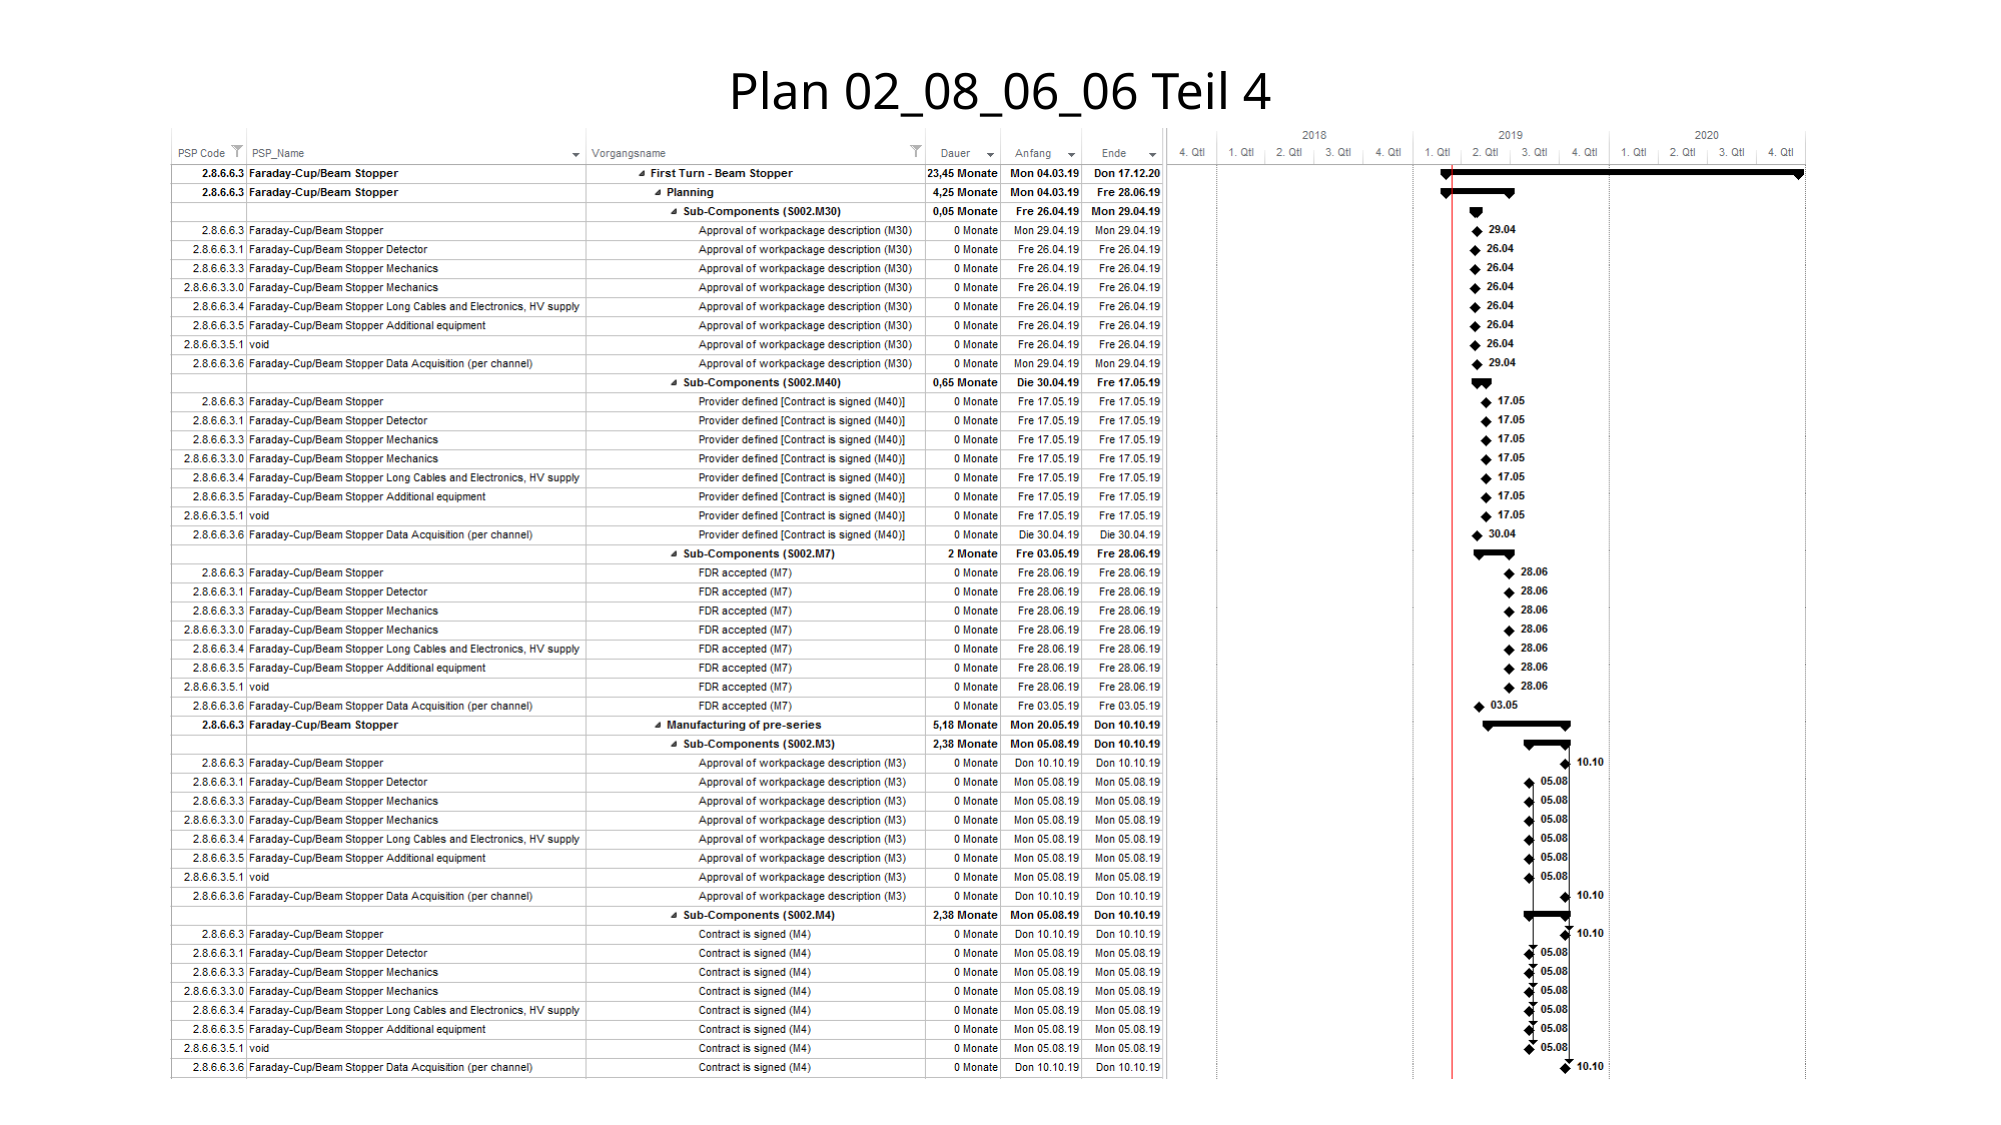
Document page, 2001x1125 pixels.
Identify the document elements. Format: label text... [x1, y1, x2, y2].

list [170, 128, 1806, 1079]
title Plan 02_08_06_06 Teil 4 [137, 0, 1863, 278]
